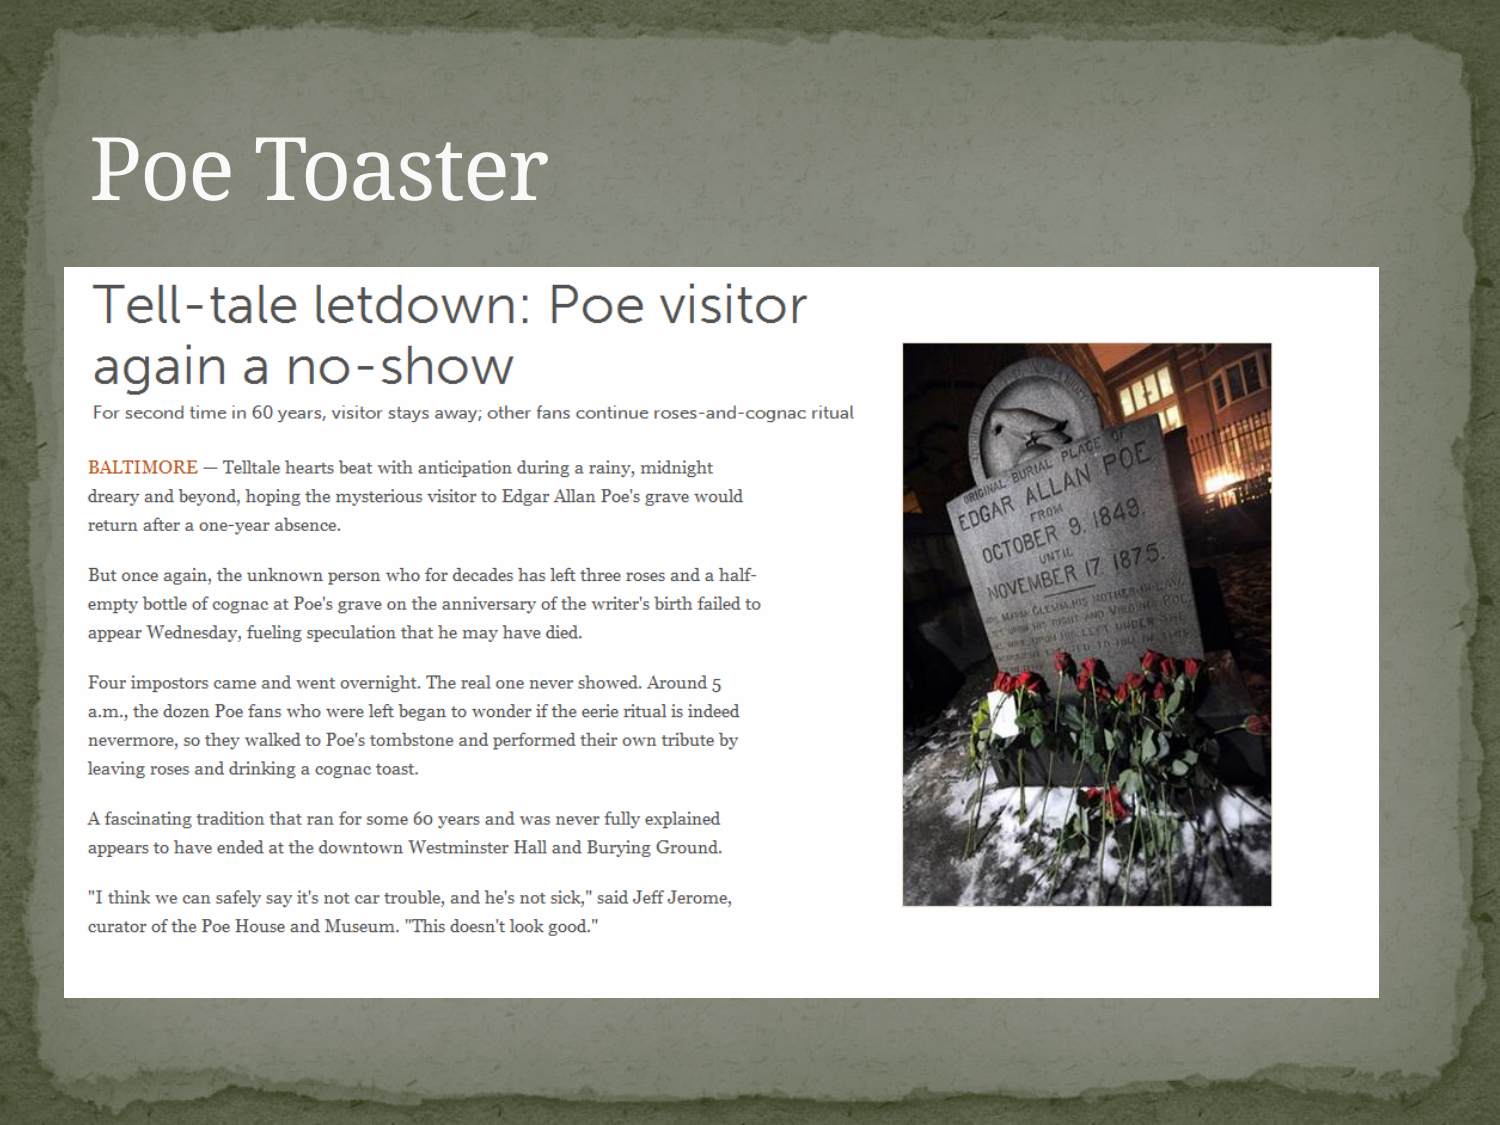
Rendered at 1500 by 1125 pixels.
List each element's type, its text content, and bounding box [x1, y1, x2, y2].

title Poe Toaster [74, 24, 1425, 225]
picture [64, 267, 1379, 998]
